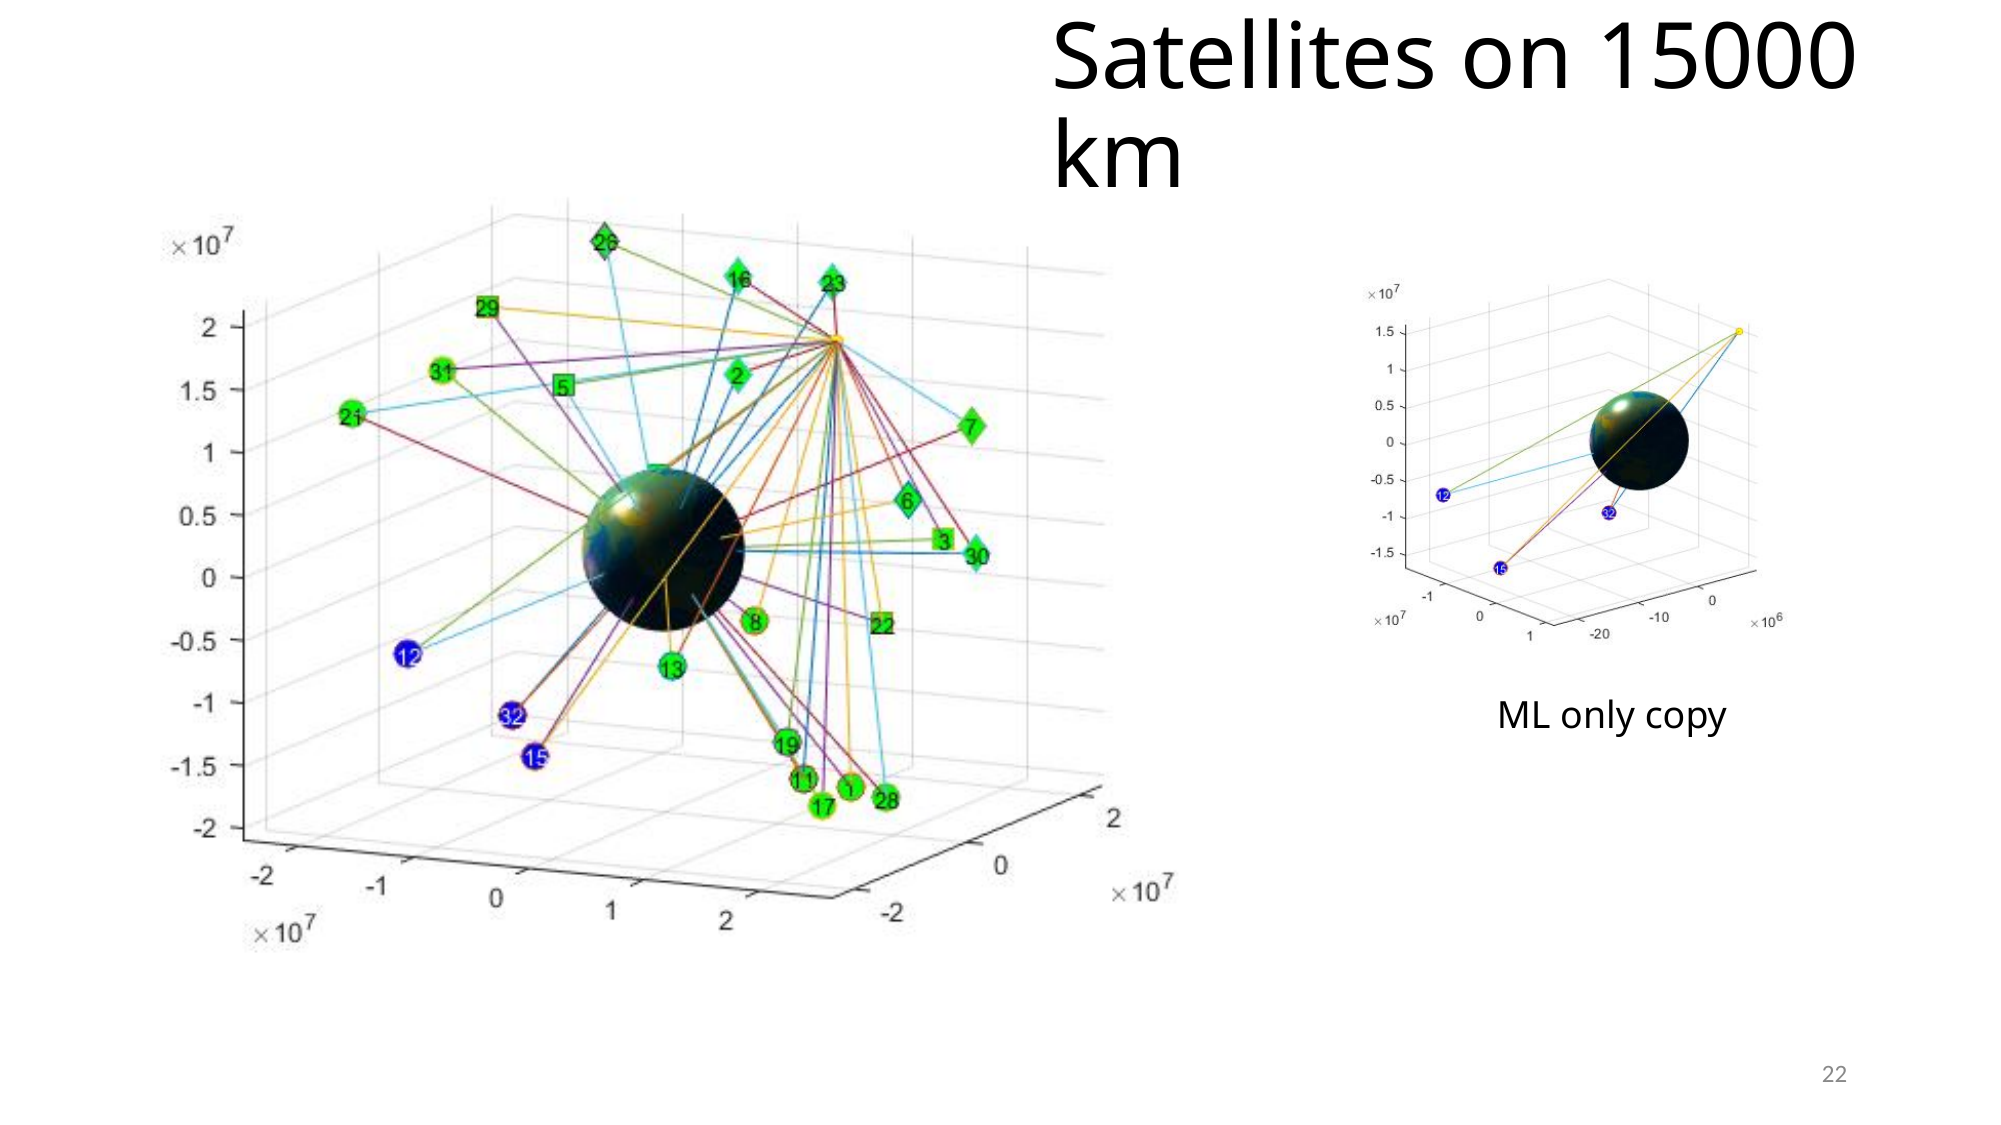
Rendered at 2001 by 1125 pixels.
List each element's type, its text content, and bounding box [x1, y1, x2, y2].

picture [1279, 236, 1863, 674]
slide_number 22 [1412, 1042, 1863, 1103]
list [79, 132, 1228, 994]
title Satellites on 15000 km [1036, 0, 1943, 218]
text_box ML only copy [1481, 607, 1943, 825]
